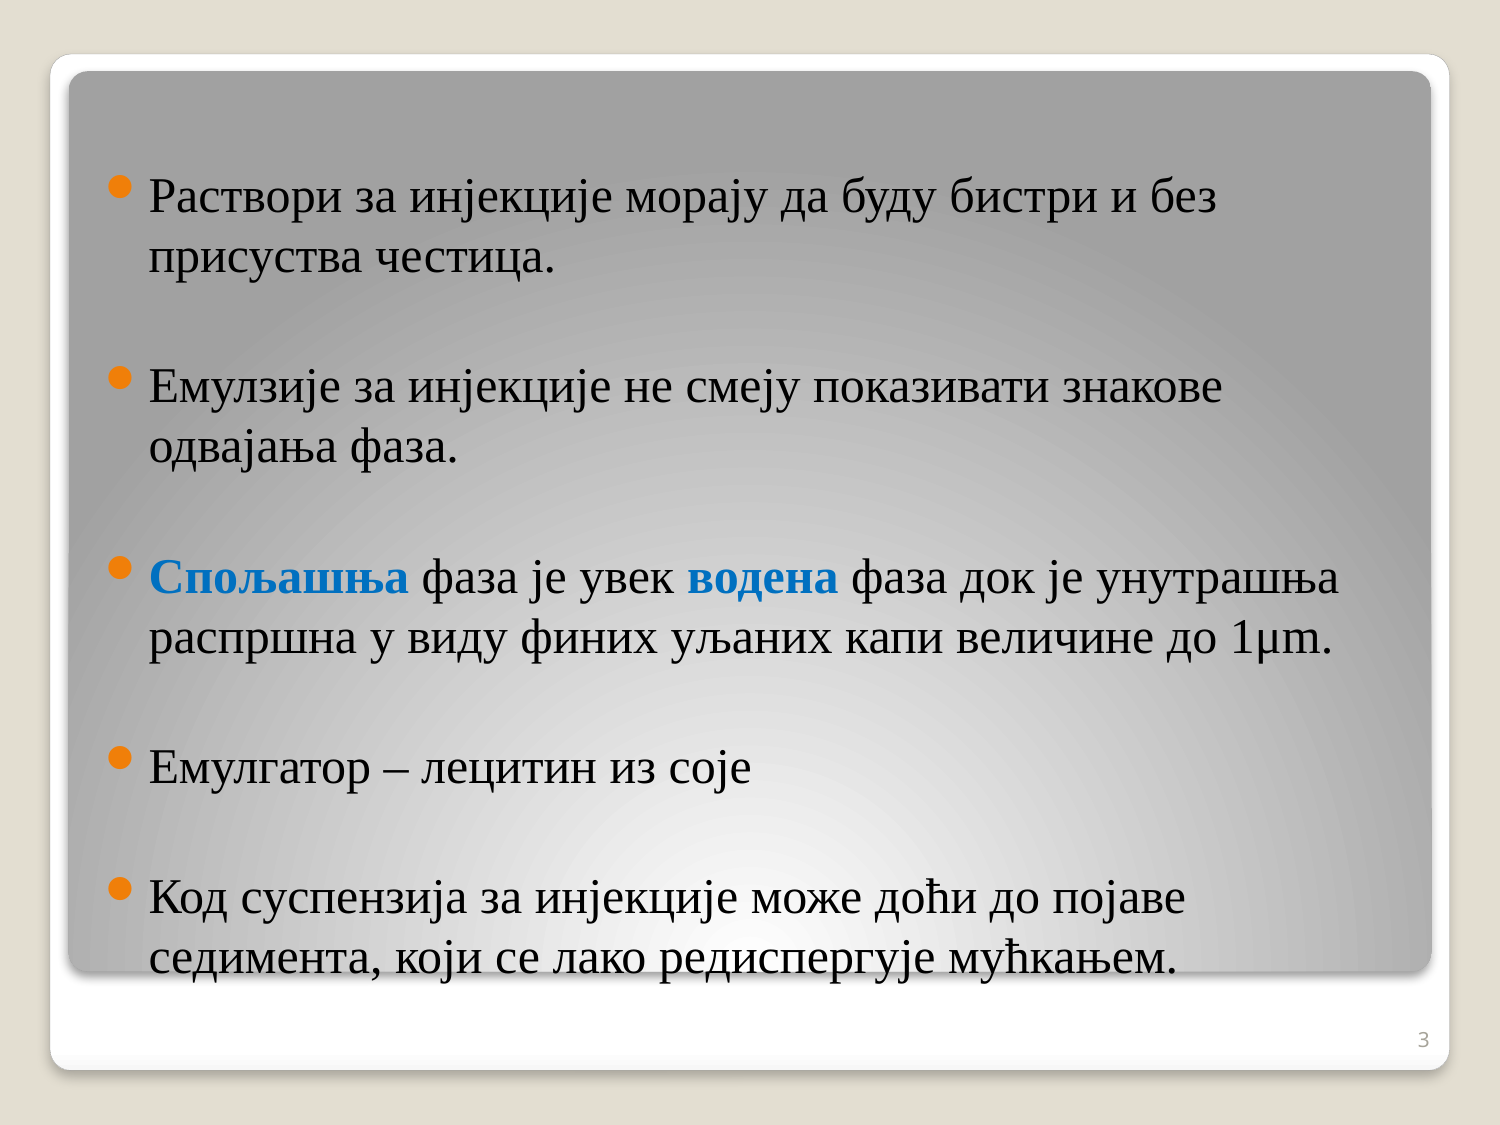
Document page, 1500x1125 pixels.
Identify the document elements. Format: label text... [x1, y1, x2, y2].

list Раствори за инјекције морају да буду бистри и без присуства честица. Емулзије за инјекције не смеју показивати знакове одвајања фаза. Спољашња фаза је увек водена фаза док је унутрашња распршна у виду финих уљаних капи величине до 1μm. Емулгатор – лецитин из соје Код суспензија за инјекције може доћи до појаве седимента, који се лако редиспергује мућкањем. [75, 82, 1434, 1086]
slide_number 3 [1369, 1002, 1445, 1063]
